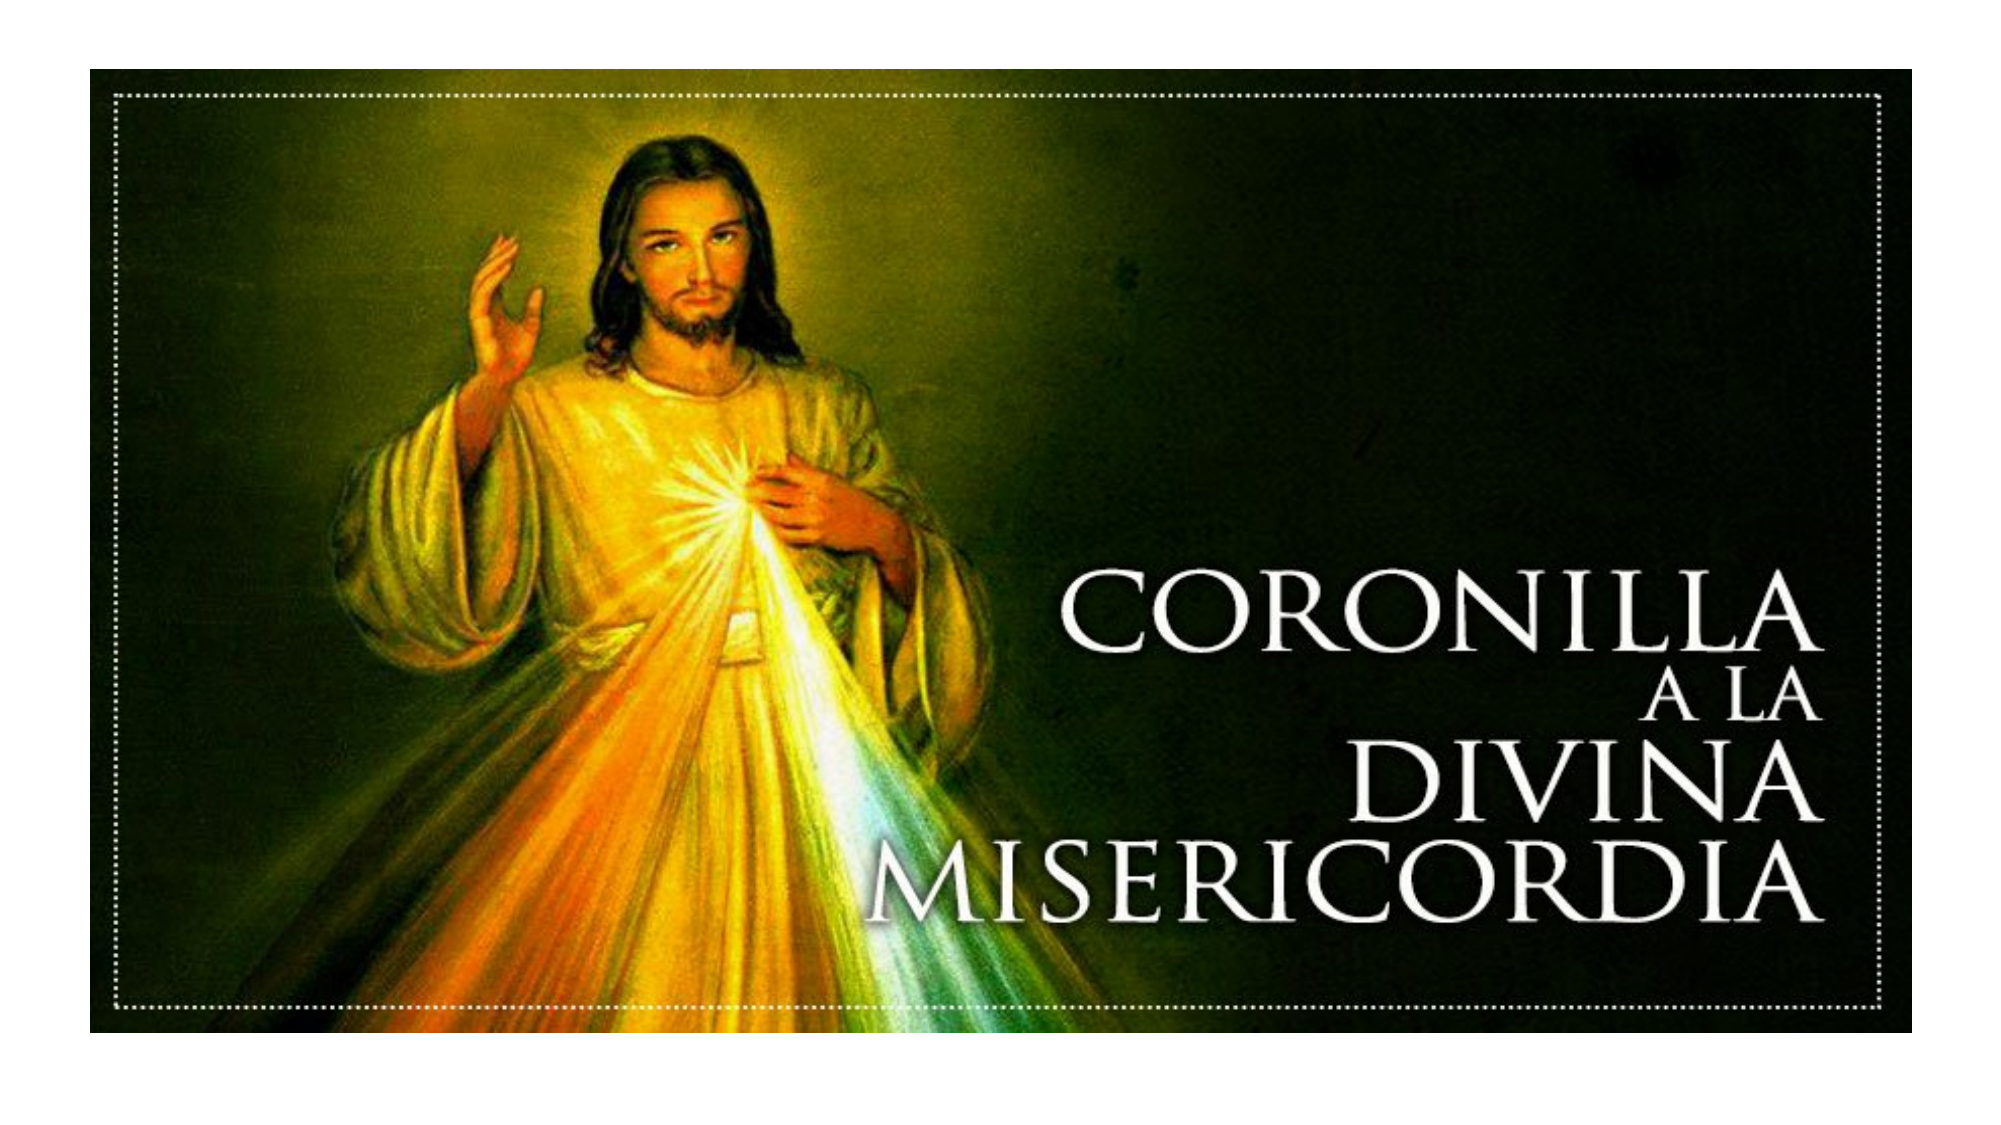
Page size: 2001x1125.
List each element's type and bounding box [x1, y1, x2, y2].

picture [90, 69, 1912, 1033]
